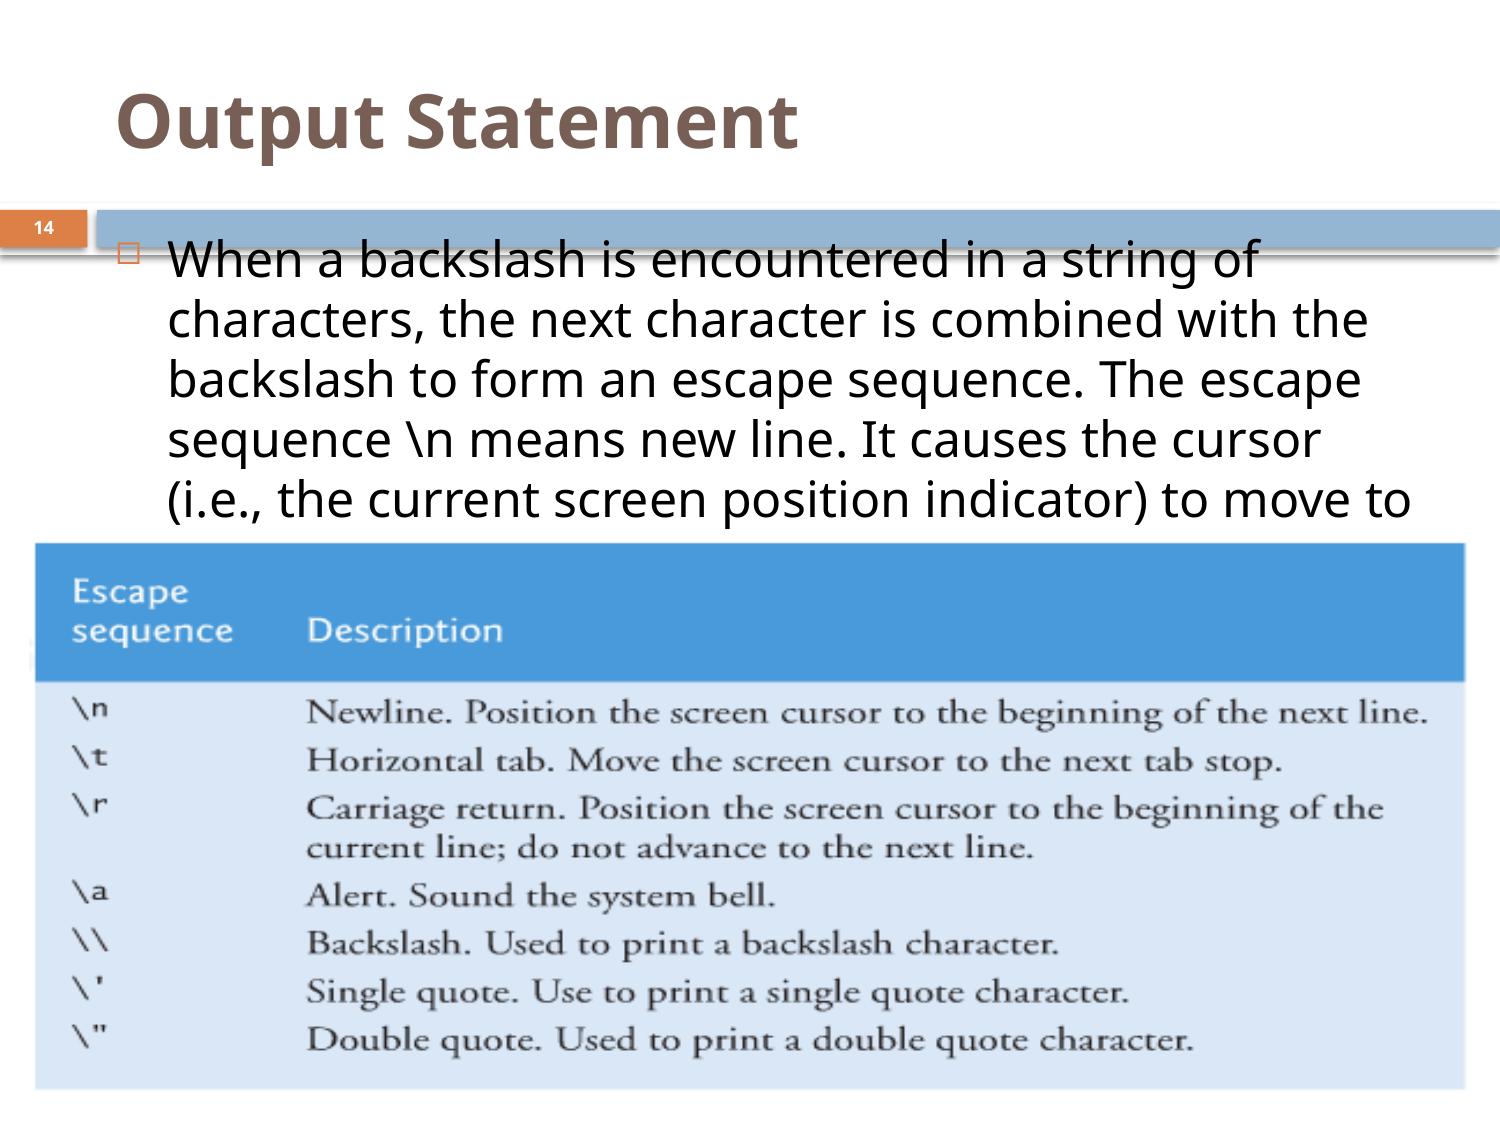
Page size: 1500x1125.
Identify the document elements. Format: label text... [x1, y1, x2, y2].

slide_number 14 [0, 208, 88, 249]
list When a backslash is encountered in a string of characters, the next character is combined with the backslash to form an escape sequence. The escape sequence \n means new line. It causes the cursor (i.e., the current screen position indicator) to move to the beginning of the next line on the screen. [100, 219, 1439, 537]
picture [29, 538, 1476, 1096]
title Output Statement [99, 37, 1438, 201]
